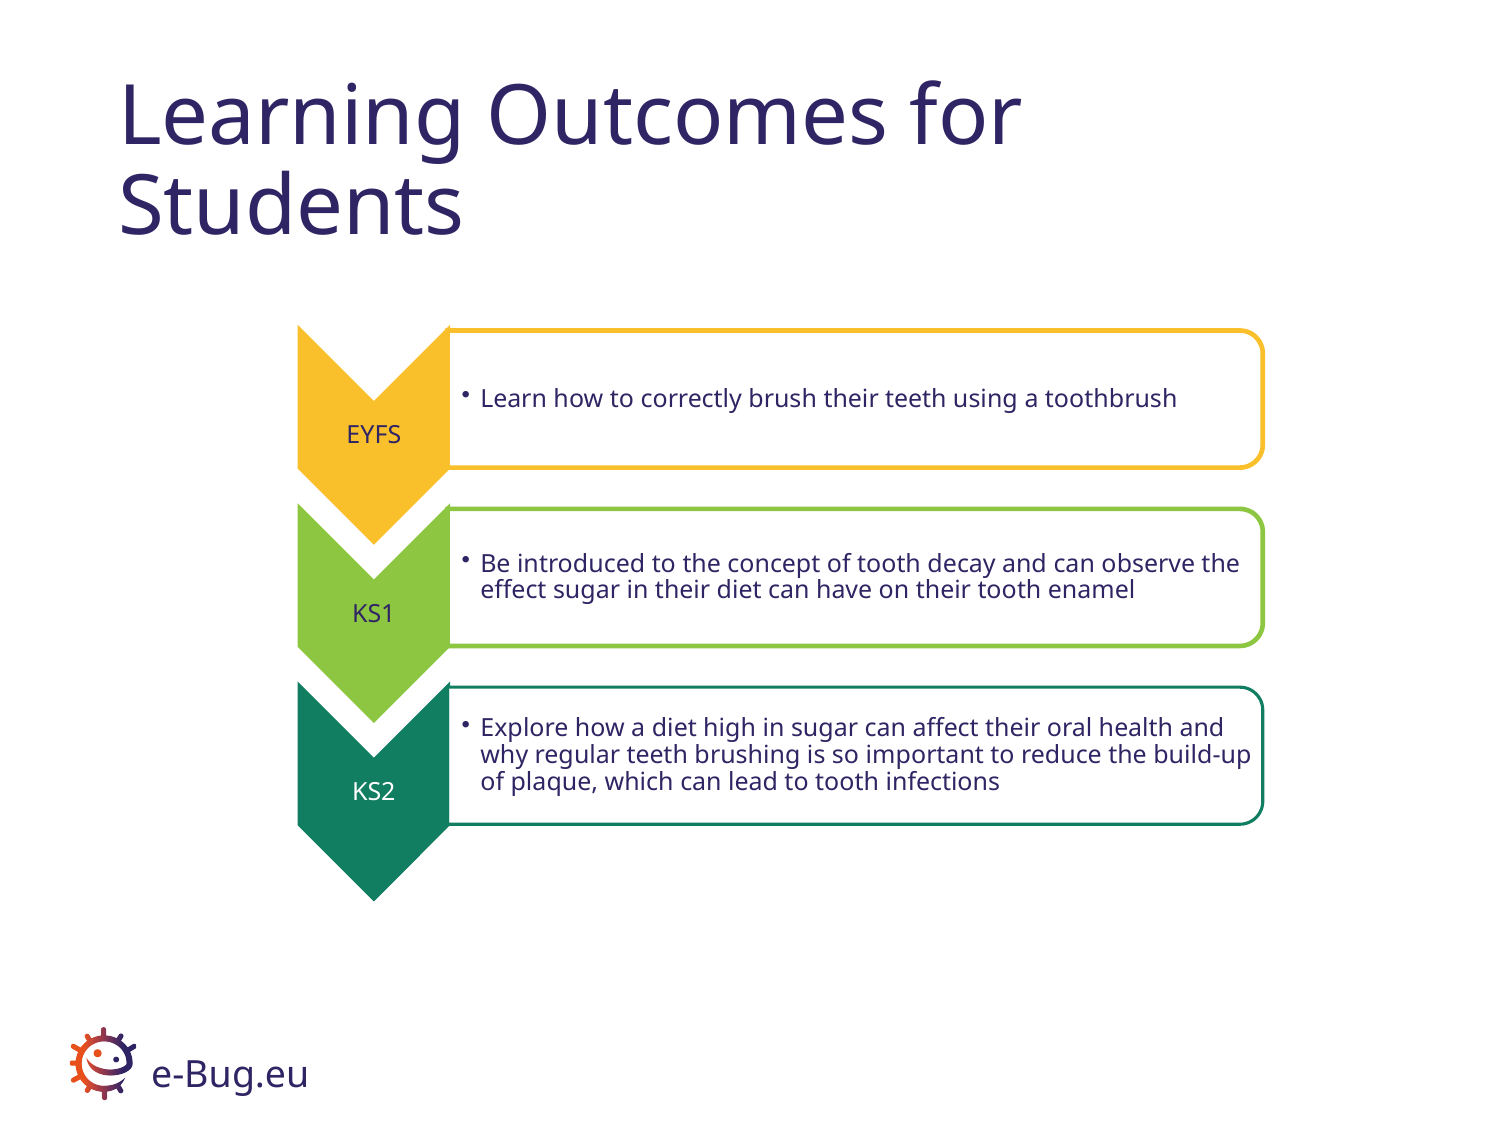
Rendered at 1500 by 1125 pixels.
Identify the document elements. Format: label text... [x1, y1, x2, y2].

picture [69, 1027, 137, 1103]
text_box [299, 330, 1263, 899]
footer e-Bug.eu [136, 1042, 643, 1103]
title Learning Outcomes for Students [103, 54, 1397, 272]
